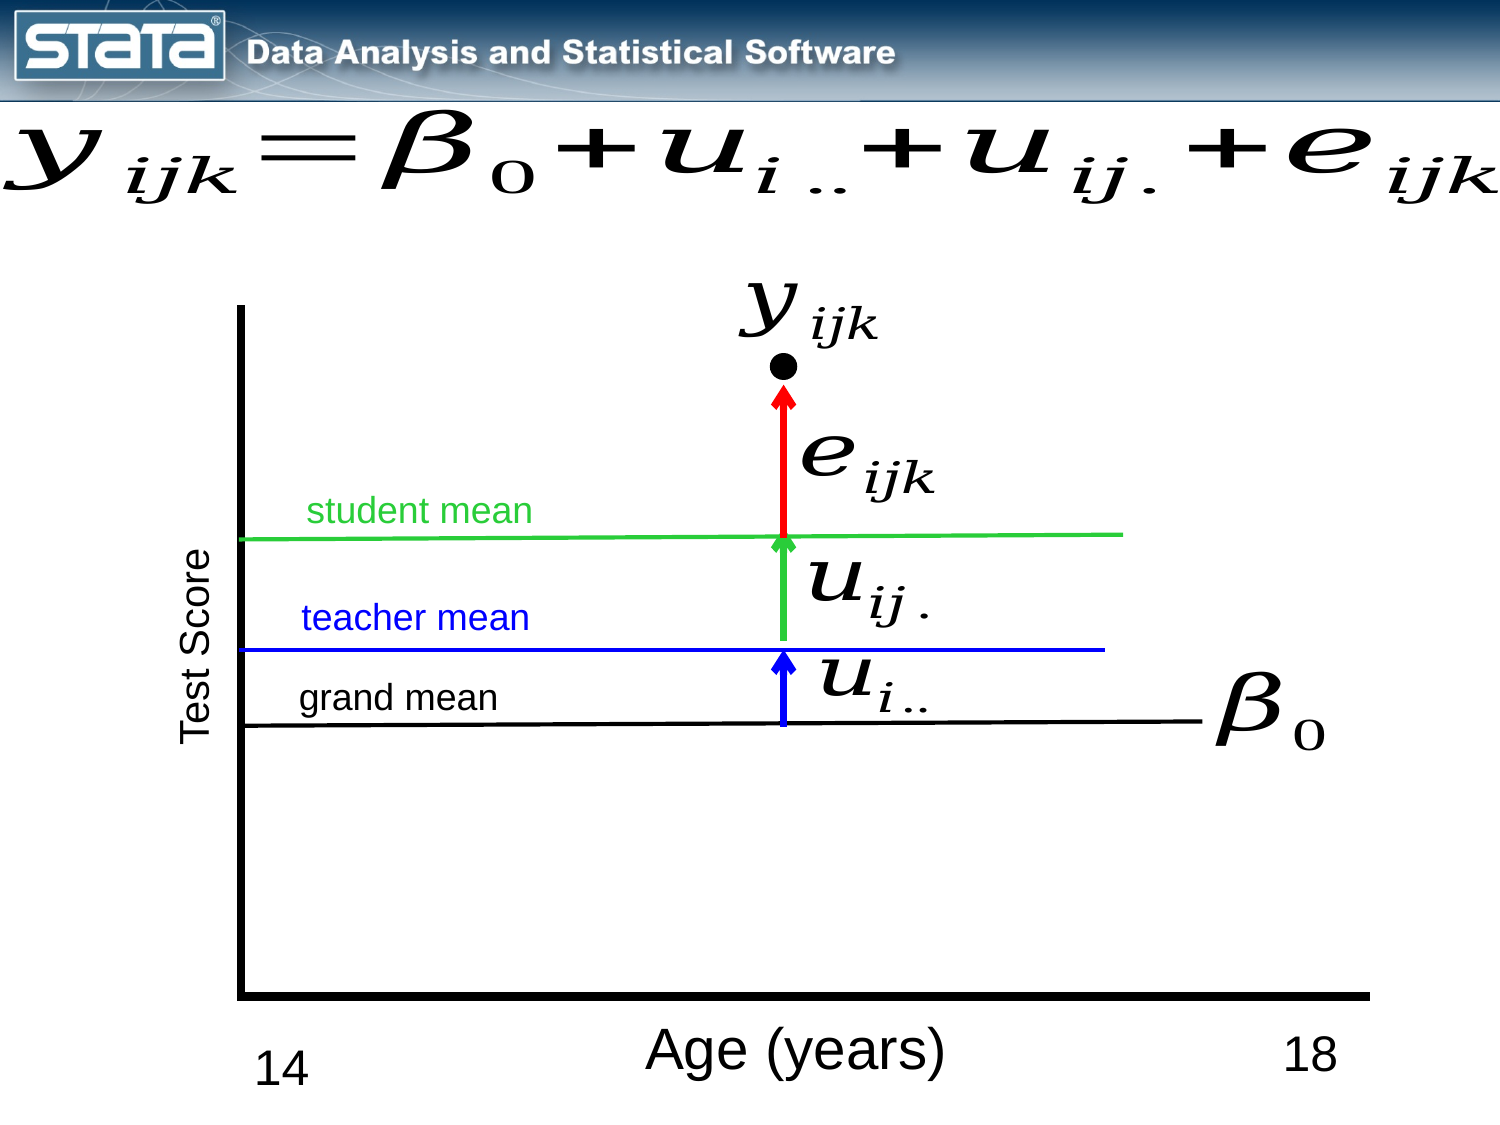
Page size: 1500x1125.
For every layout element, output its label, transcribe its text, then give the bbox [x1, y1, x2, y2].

text_box 18 [1267, 1013, 1354, 1089]
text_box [240, 721, 779, 726]
text_box student mean [291, 478, 549, 533]
text_box Test Score [159, 302, 225, 991]
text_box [788, 721, 1201, 726]
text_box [240, 534, 783, 540]
text_box teacher mean [286, 585, 546, 646]
text_box 14 [239, 1027, 325, 1103]
picture [0, 0, 1500, 102]
text_box [770, 354, 797, 379]
text_box grand mean [284, 665, 514, 719]
text_box Age (years) [630, 1004, 963, 1089]
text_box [784, 534, 1122, 540]
